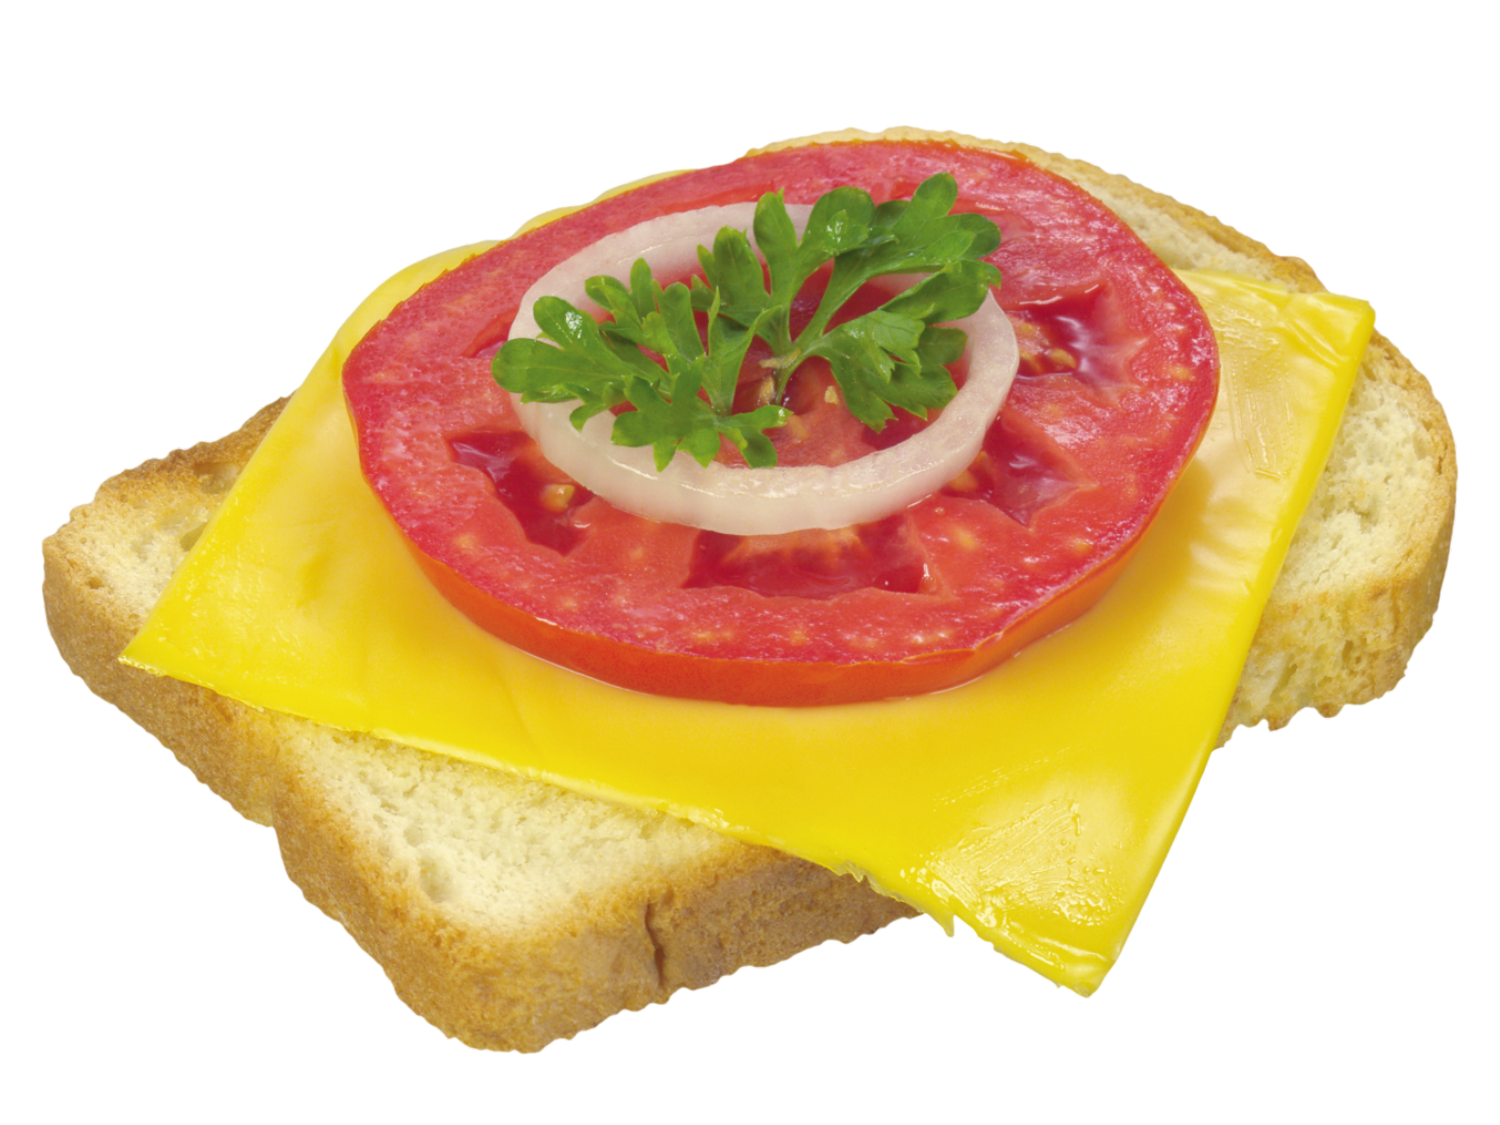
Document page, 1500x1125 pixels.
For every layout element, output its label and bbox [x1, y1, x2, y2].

picture [40, 125, 1459, 1055]
